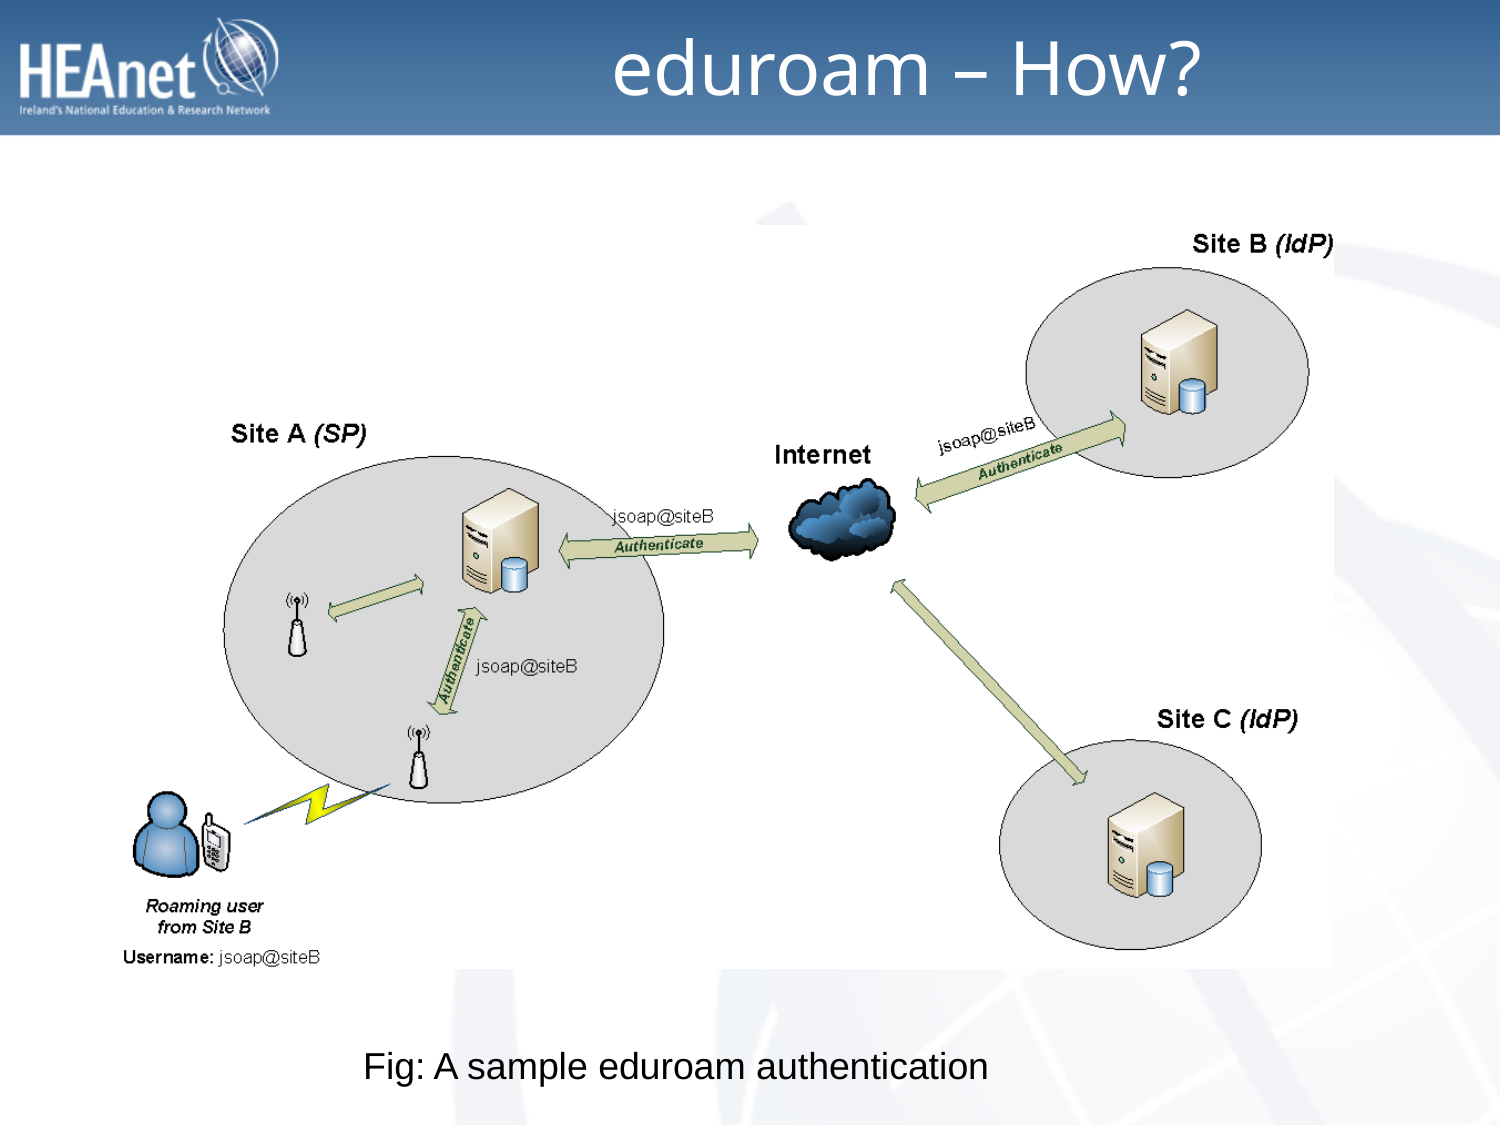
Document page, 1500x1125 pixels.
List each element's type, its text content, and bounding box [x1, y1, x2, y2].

text_box Fig: A sample eduroam authentication [348, 1034, 1022, 1095]
title eduroam – How? [312, 0, 1500, 160]
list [123, 225, 1335, 969]
picture [0, 0, 1500, 1125]
